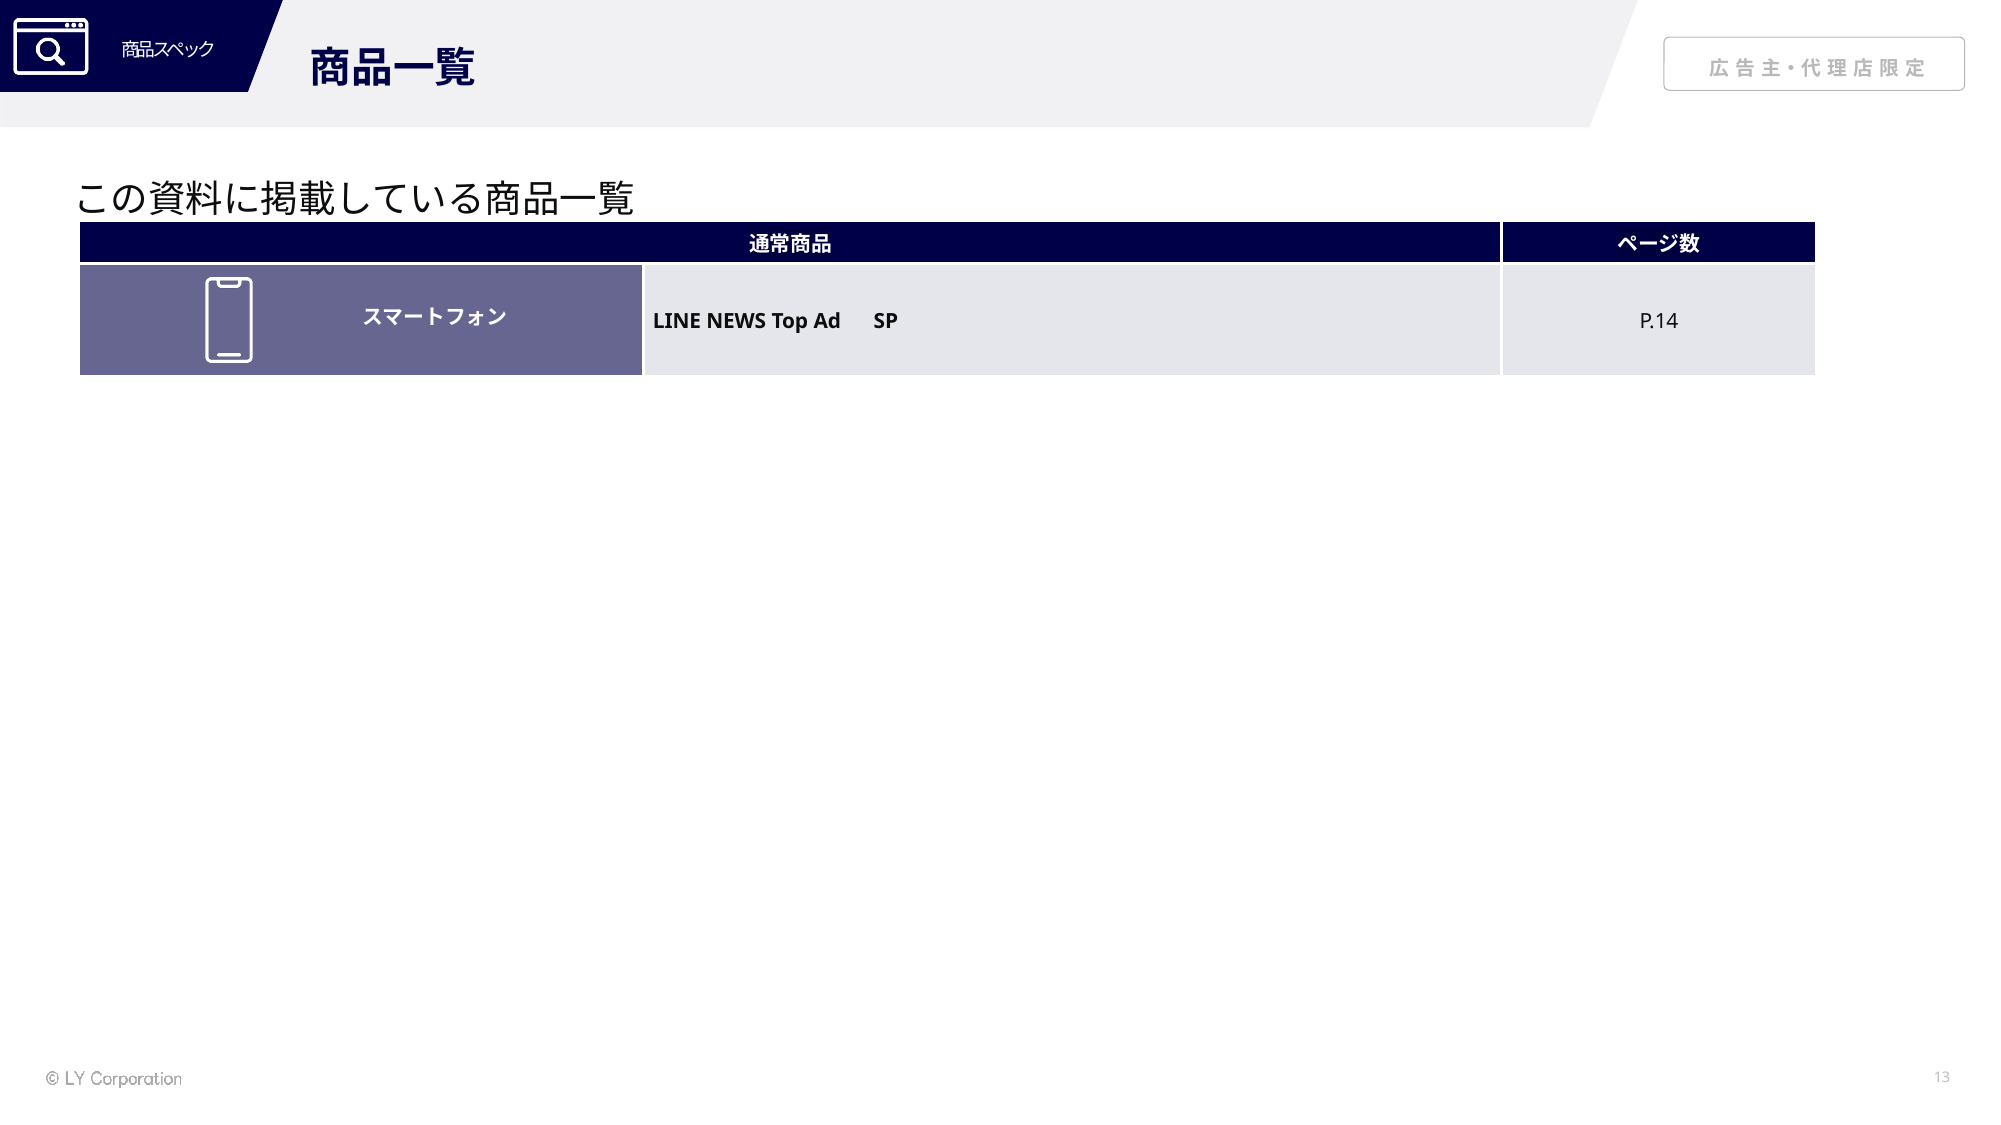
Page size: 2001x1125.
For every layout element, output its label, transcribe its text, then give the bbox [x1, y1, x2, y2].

table_header ページ数 [1503, 222, 1815, 262]
table_header 通常商品 [80, 222, 1500, 262]
table_cell P.14 [1503, 265, 1815, 375]
picture [46, 1071, 181, 1088]
text_box この資料に掲載している商品一覧 [73, 175, 1645, 221]
table_cell LINE NEWS Top Ad SP [645, 265, 1500, 375]
list 商品一覧 [309, 41, 1645, 97]
text_box 商品スペック [97, 13, 240, 81]
text_box スマートフォン [347, 296, 549, 336]
table_cell [80, 265, 642, 375]
picture [8, 4, 92, 88]
picture [204, 276, 254, 364]
